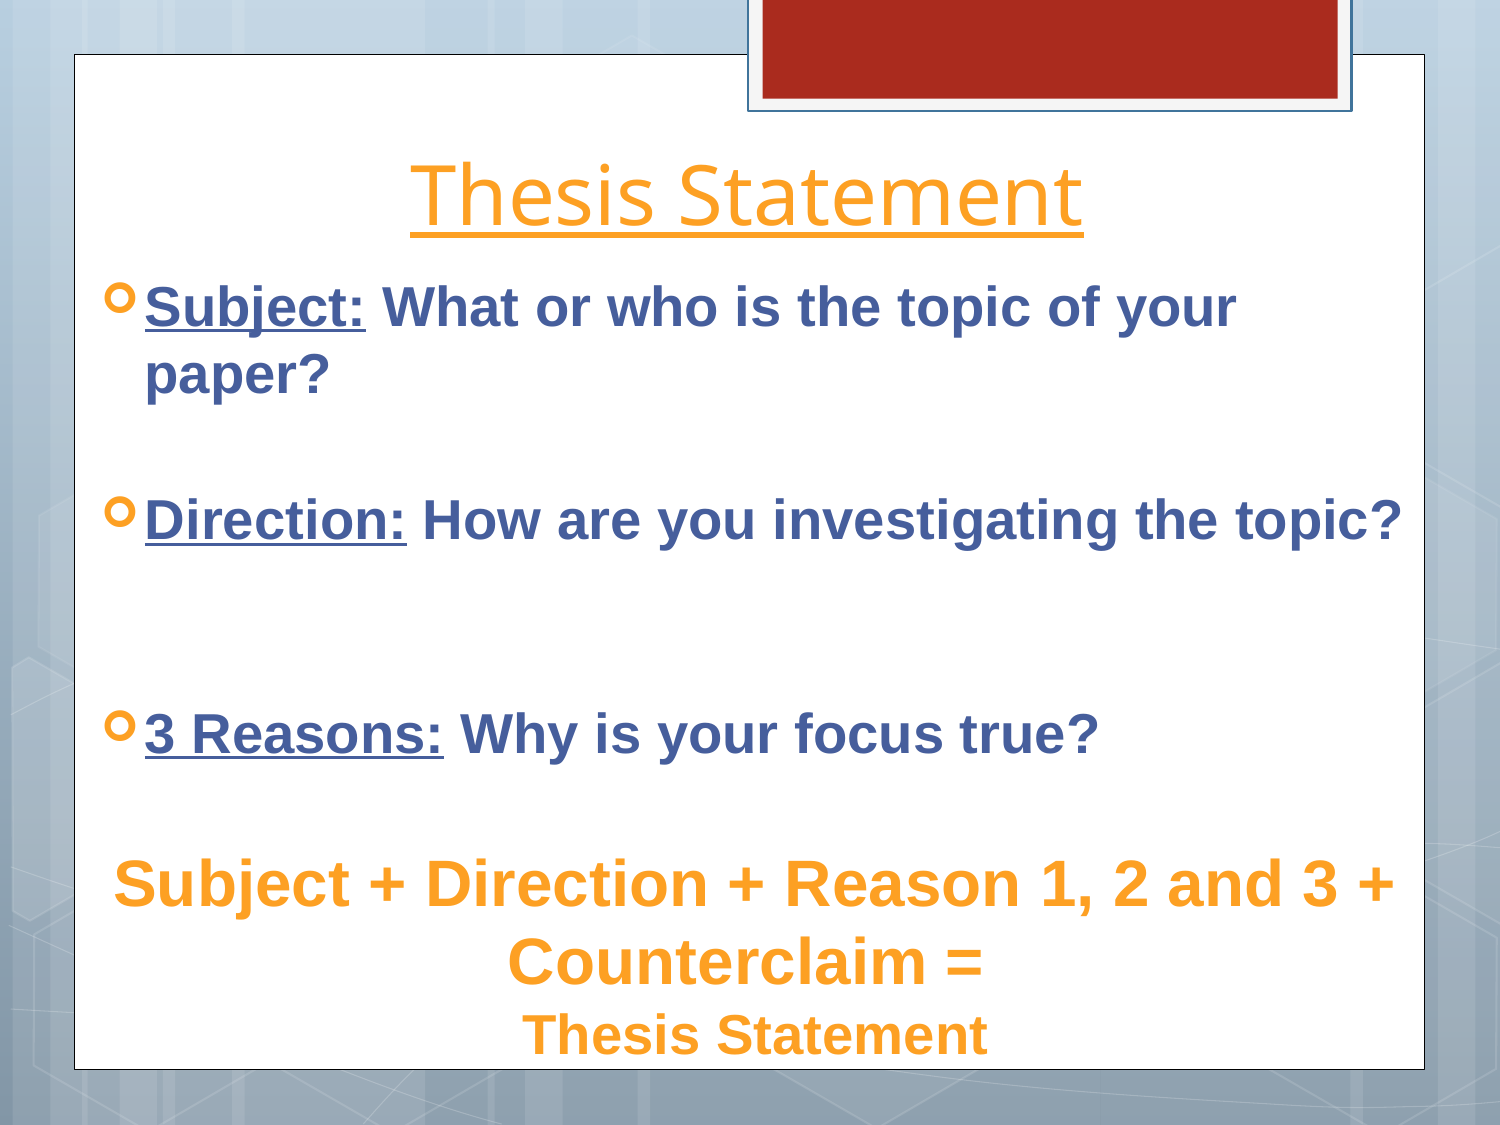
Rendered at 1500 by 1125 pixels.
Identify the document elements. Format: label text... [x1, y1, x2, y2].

title Thesis Statement [171, 62, 1324, 250]
list Subject: What or who is the topic of your paper? Direction: How are you investigating the topic? 3 Reasons: Why is your focus true? Subject + Direction + Reason 1, 2 and 3 + Counterclaim = Thesis Statement [75, 262, 1425, 1075]
